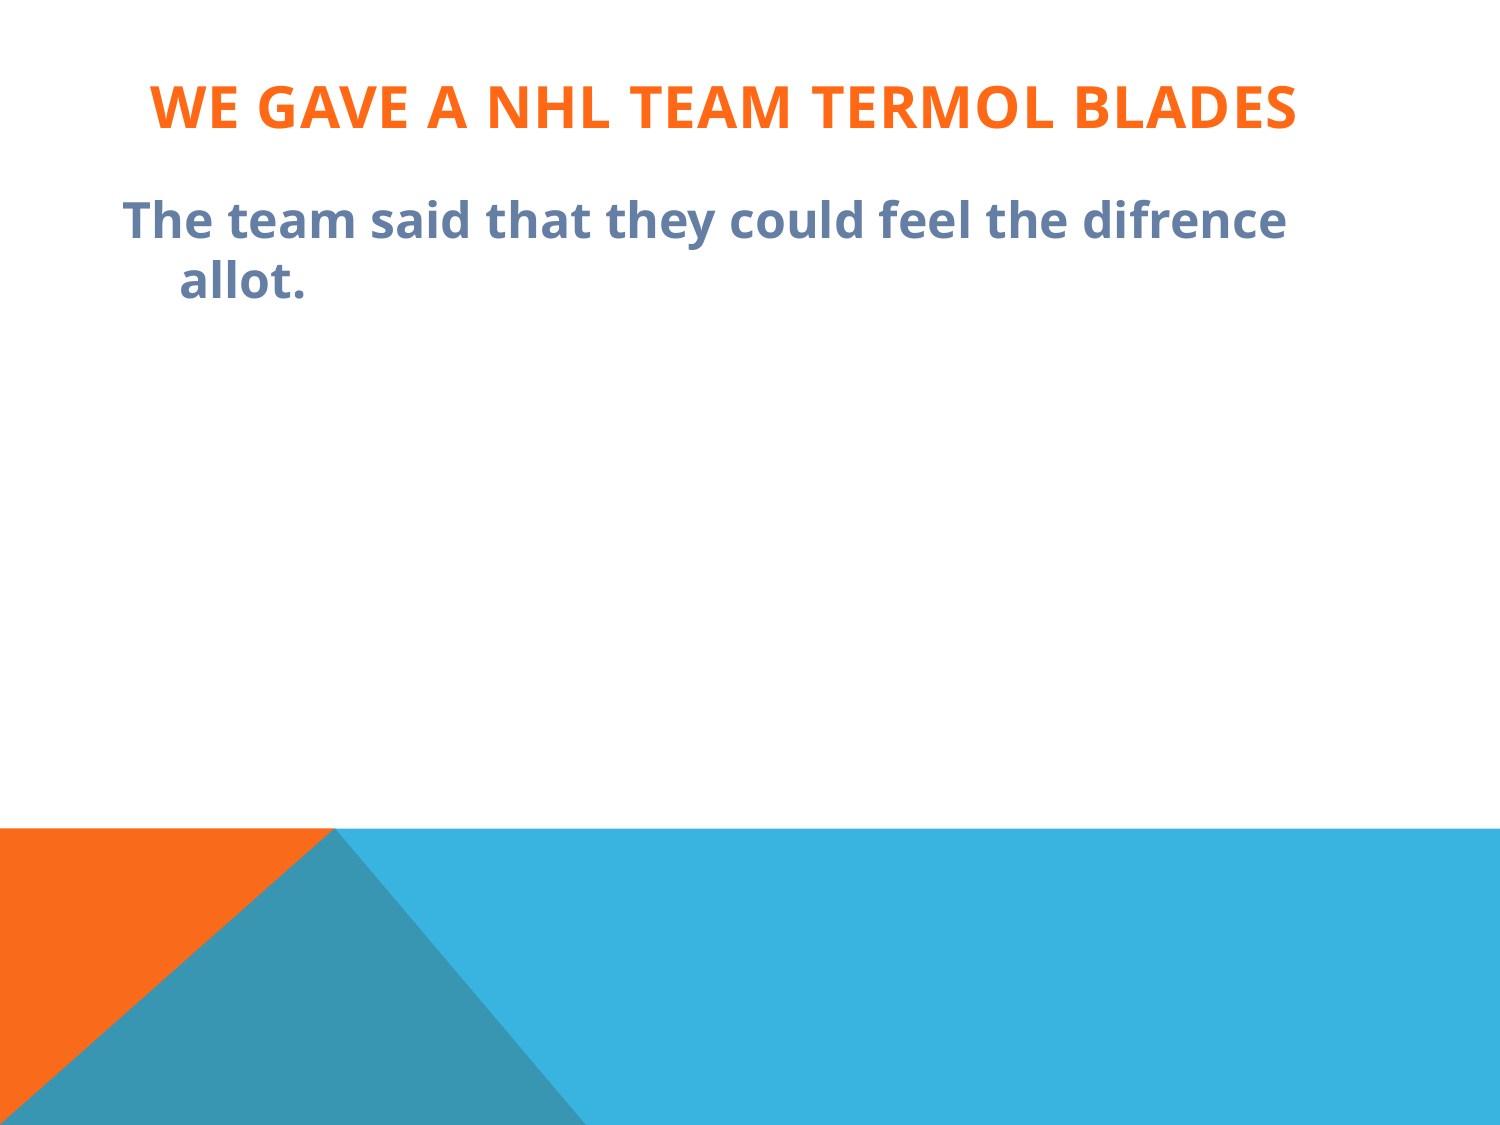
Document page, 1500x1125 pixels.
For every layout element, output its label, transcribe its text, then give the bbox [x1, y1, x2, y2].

title WE GAVE A NHL TEAM TERMOL BLADES [135, 60, 1369, 150]
list The team said that they could feel the difrence allot. [107, 180, 1342, 768]
